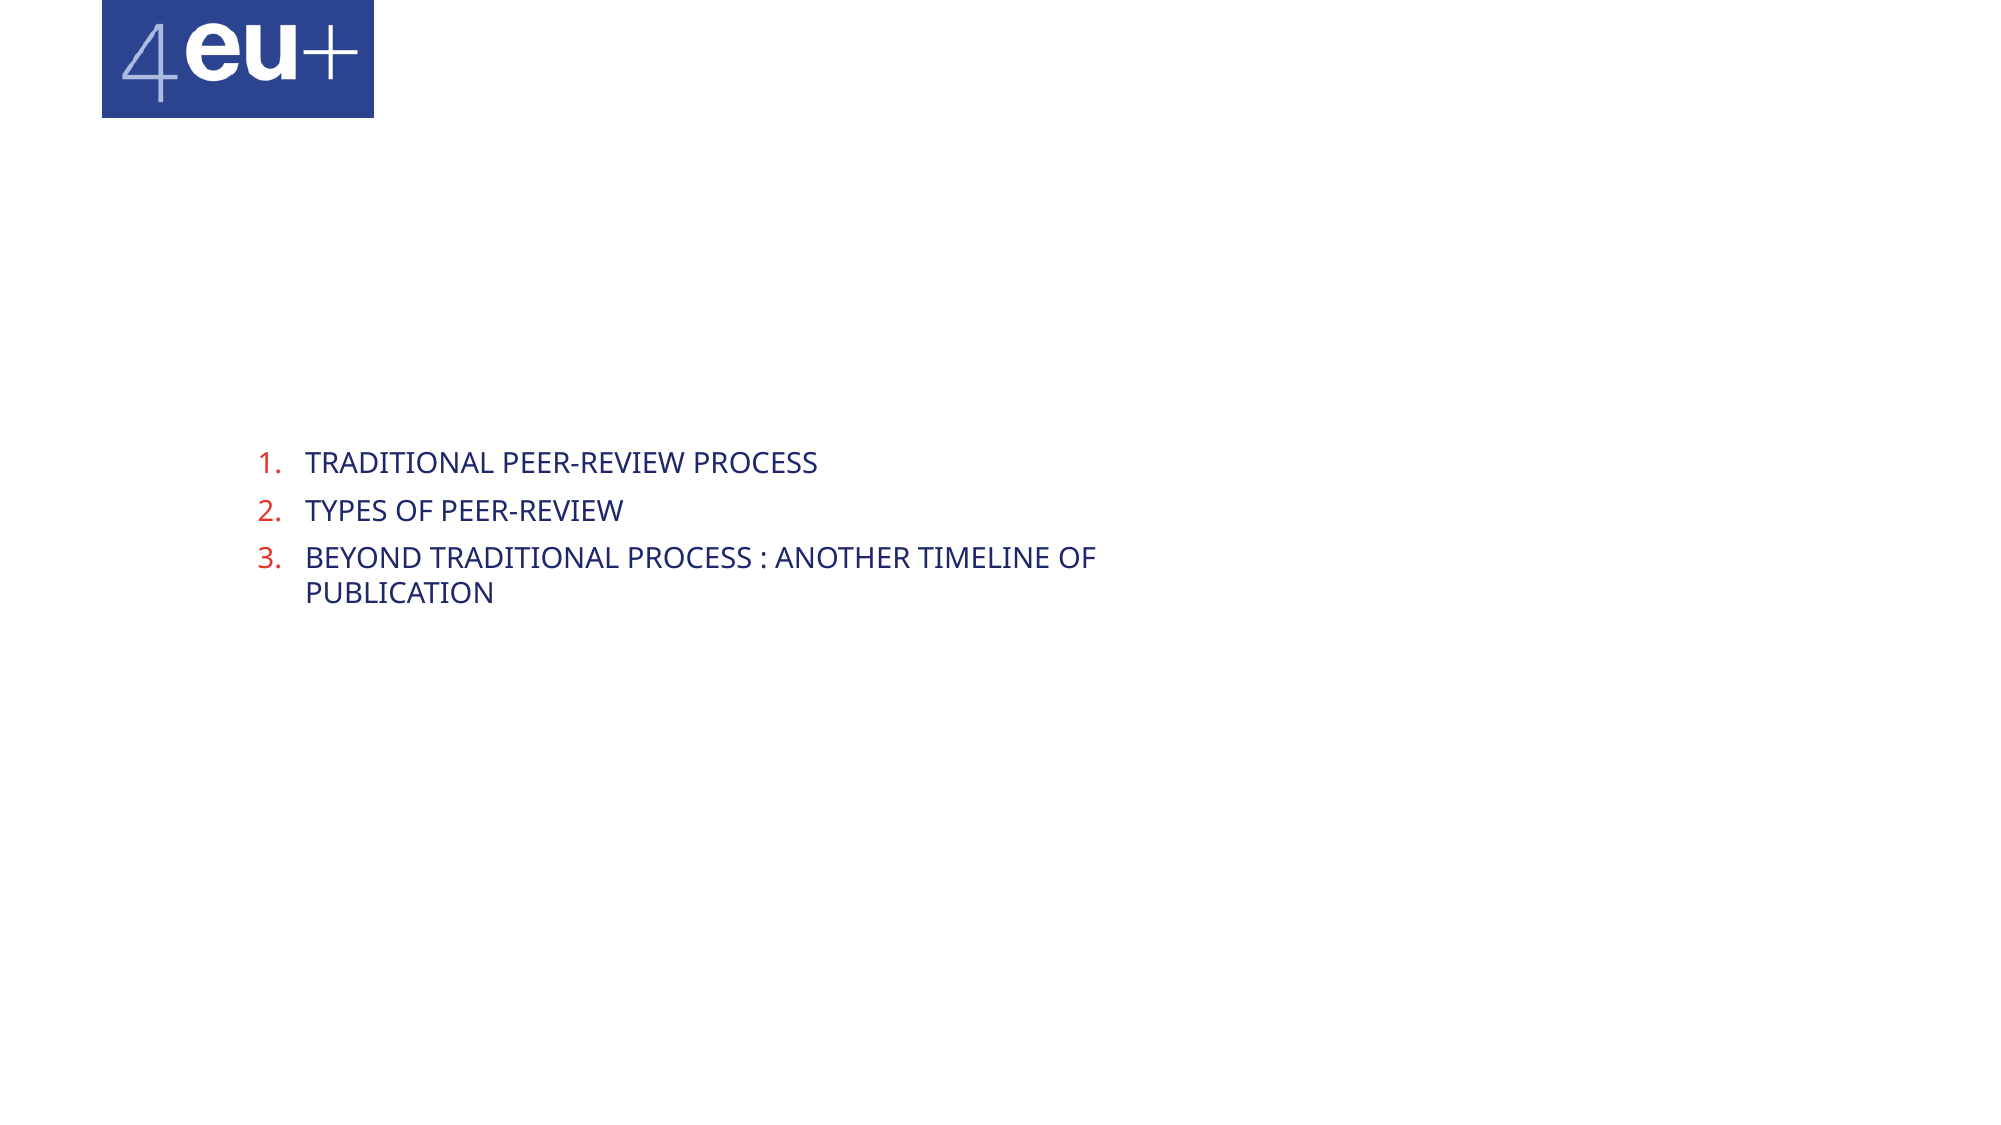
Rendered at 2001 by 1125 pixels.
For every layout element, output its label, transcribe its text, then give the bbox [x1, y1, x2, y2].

picture [102, 0, 374, 118]
list Traditional Peer-Review Process Types of peer-review Beyond traditional process : Another timeline of publication [251, 444, 1197, 1035]
